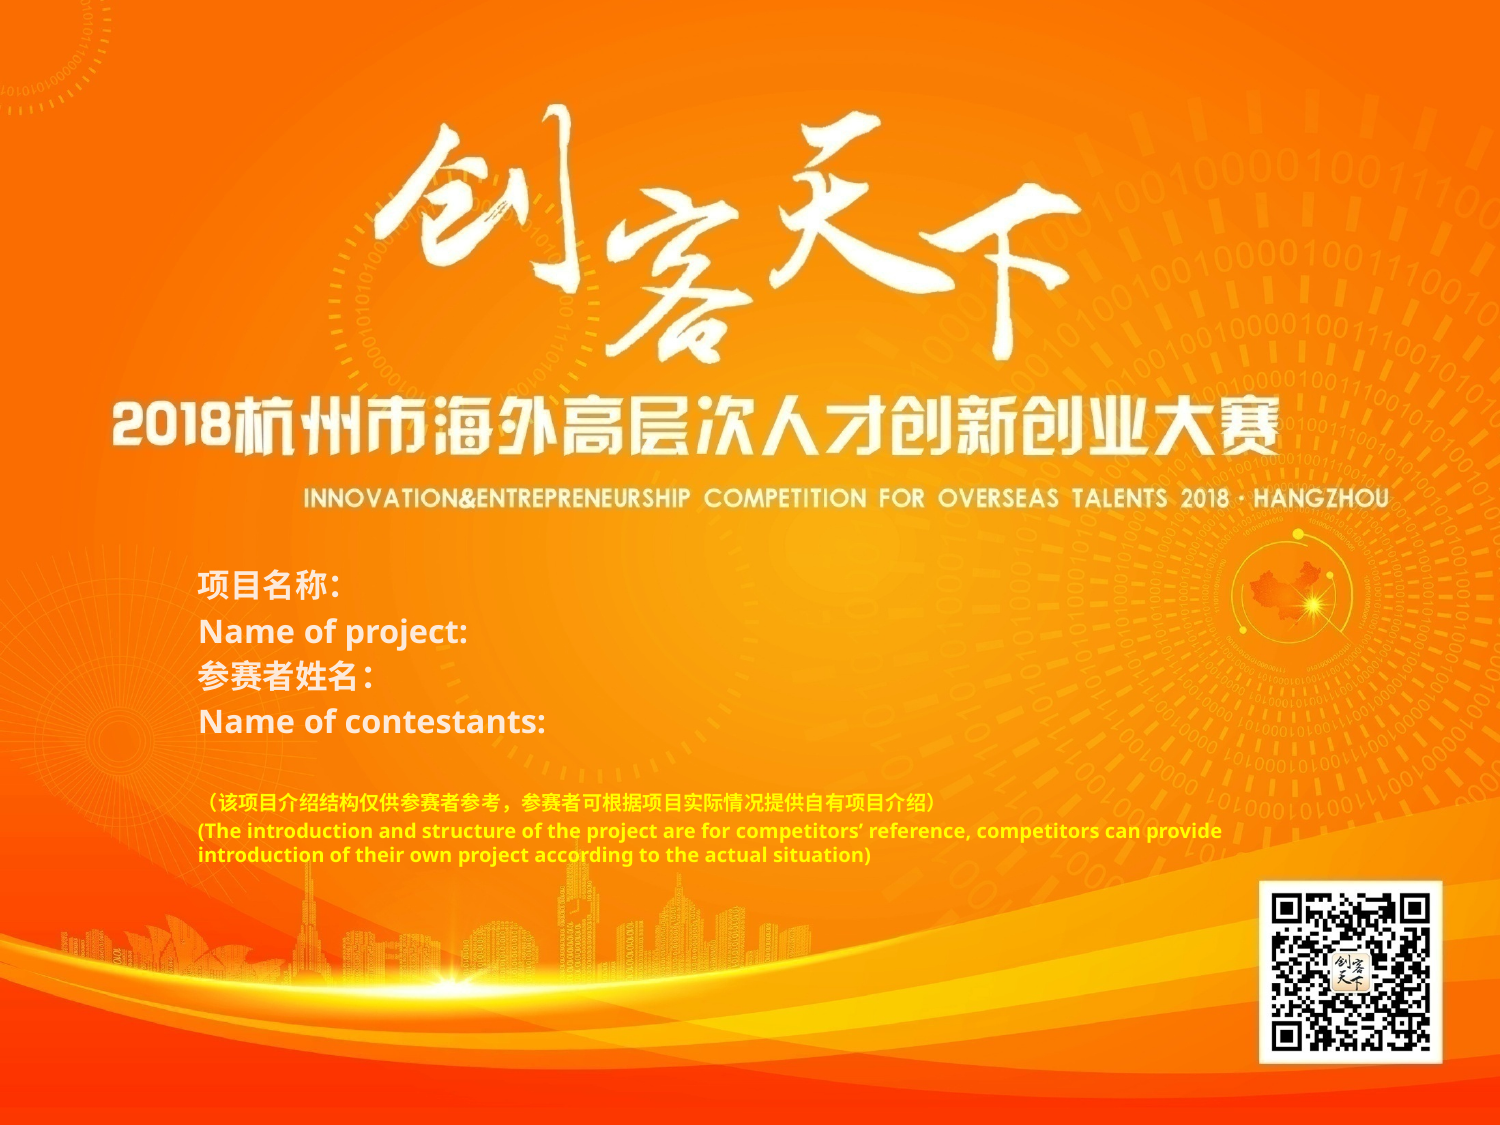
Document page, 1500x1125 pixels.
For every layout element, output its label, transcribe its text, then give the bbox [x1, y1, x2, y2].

picture [0, 0, 1500, 1125]
subtitle 项目名称： Name of project: 参赛者姓名： Name of contestants: （该项目介绍结构仅供参赛者参考，参赛者可根据项目实际情况提供自有项目介绍） (The introduction and structure of the project are for competitors’ reference, competitors can provide introduction of their own project according to the actual situation) [182, 557, 1353, 880]
